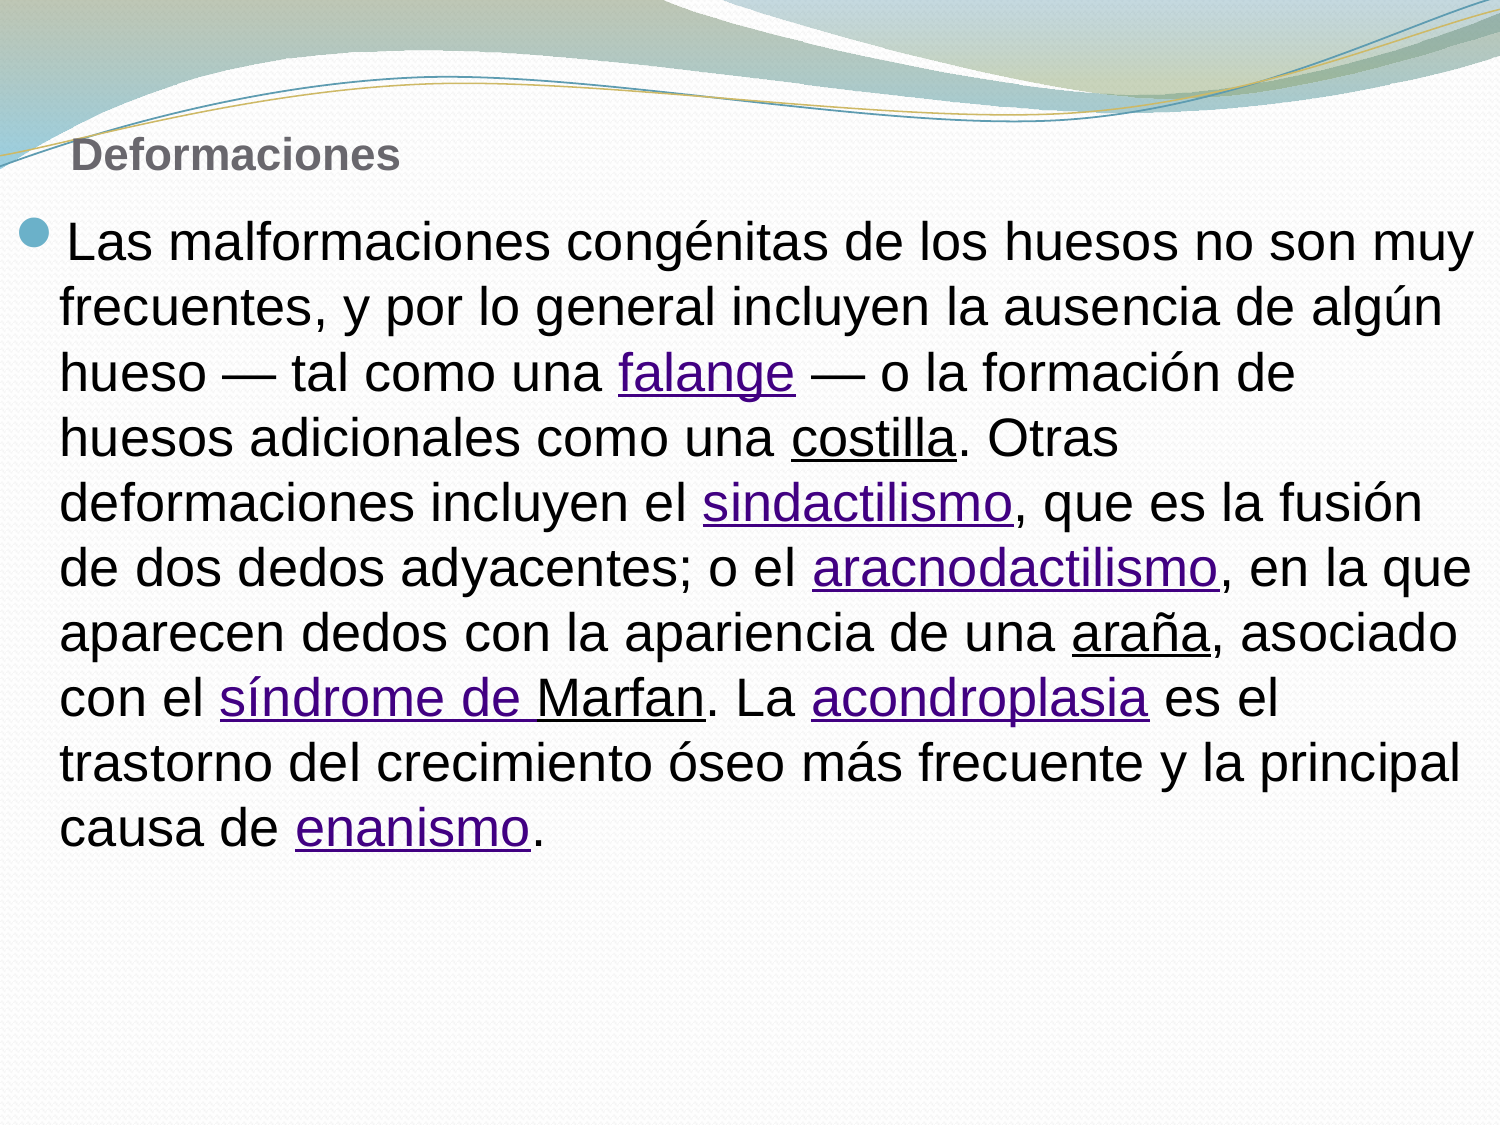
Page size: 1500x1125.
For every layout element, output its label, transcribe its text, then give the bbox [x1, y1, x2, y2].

list Las malformaciones congénitas de los huesos no son muy frecuentes, y por lo general incluyen la ausencia de algún hueso — tal como una falange — o la formación de huesos adicionales como una costilla. Otras deformaciones incluyen el sindactilismo, que es la fusión de dos dedos adyacentes; o el aracnodactilismo, en la que aparecen dedos con la apariencia de una araña, asociado con el síndrome de Marfan. La acondroplasia es el trastorno del crecimiento óseo más frecuente y la principal causa de enanismo. [0, 199, 1500, 1125]
title Deformaciones [70, 115, 1425, 199]
